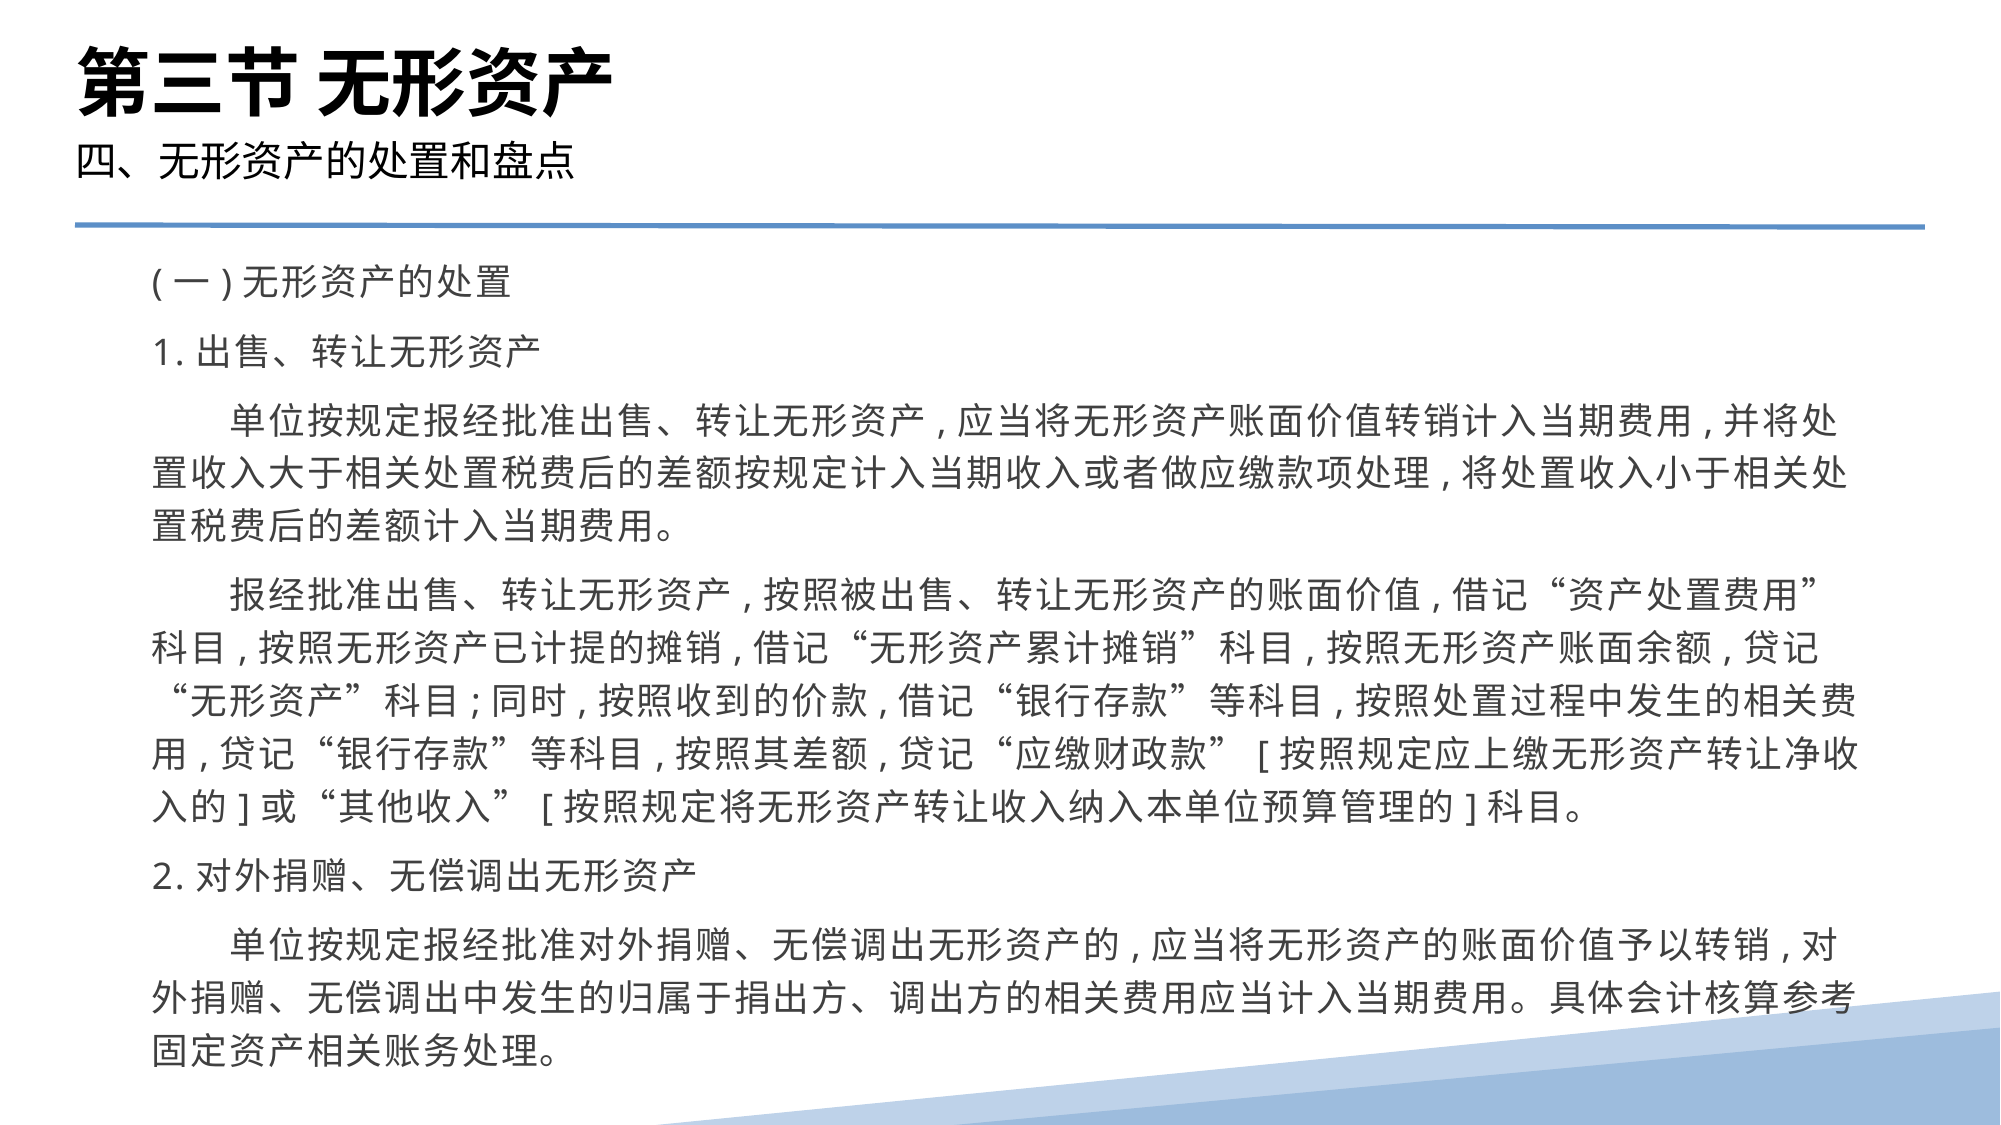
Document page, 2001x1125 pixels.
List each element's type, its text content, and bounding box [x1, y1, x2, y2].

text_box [74, 224, 1925, 228]
text_box 四、无形资产的处置和盘点 [75, 124, 1925, 200]
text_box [656, 991, 2000, 1125]
text_box (一)无形资产的处置 1.出售、转让无形资产 单位按规定报经批准出售、转让无形资产,应当将无形资产账面价值转销计入当期费用,并将处置收入大于相关处置税费后的差额按规定计入当期收入或者做应缴款项处理,将处置收入小于相关处置税费后的差额计入当期费用。 报经批准出售、转让无形资产,按照被出售、转让无形资产的账面价值,借记“资产处置费用”科目,按照无形资产已计提的摊销,借记“无形资产累计摊销”科目,按照无形资产账面余额,贷记“无形资产”科目;同时,按照收到的价款,借记“银行存款”等科目,按照处置过程中发生的相关费用,贷记“银行存款”等科目,按照其差额,贷记“应缴财政款”[按照规定应上缴无形资产转让净收入的]或“其他收入”[按照规定将无形资产转让收入纳入本单位预算管理的]科目。 2.对外捐赠、无偿调出无形资产 单位按规定报经批准对外捐赠、无偿调出无形资产的,应当将无形资产的账面价值予以转销,对外捐赠、无偿调出中发生的归属于捐出方、调出方的相关费用应当计入当期费用。具体会计核算参考固定资产相关账务处理。 [141, 245, 1881, 1077]
text_box 第三节 无形资产 [75, 24, 1925, 124]
